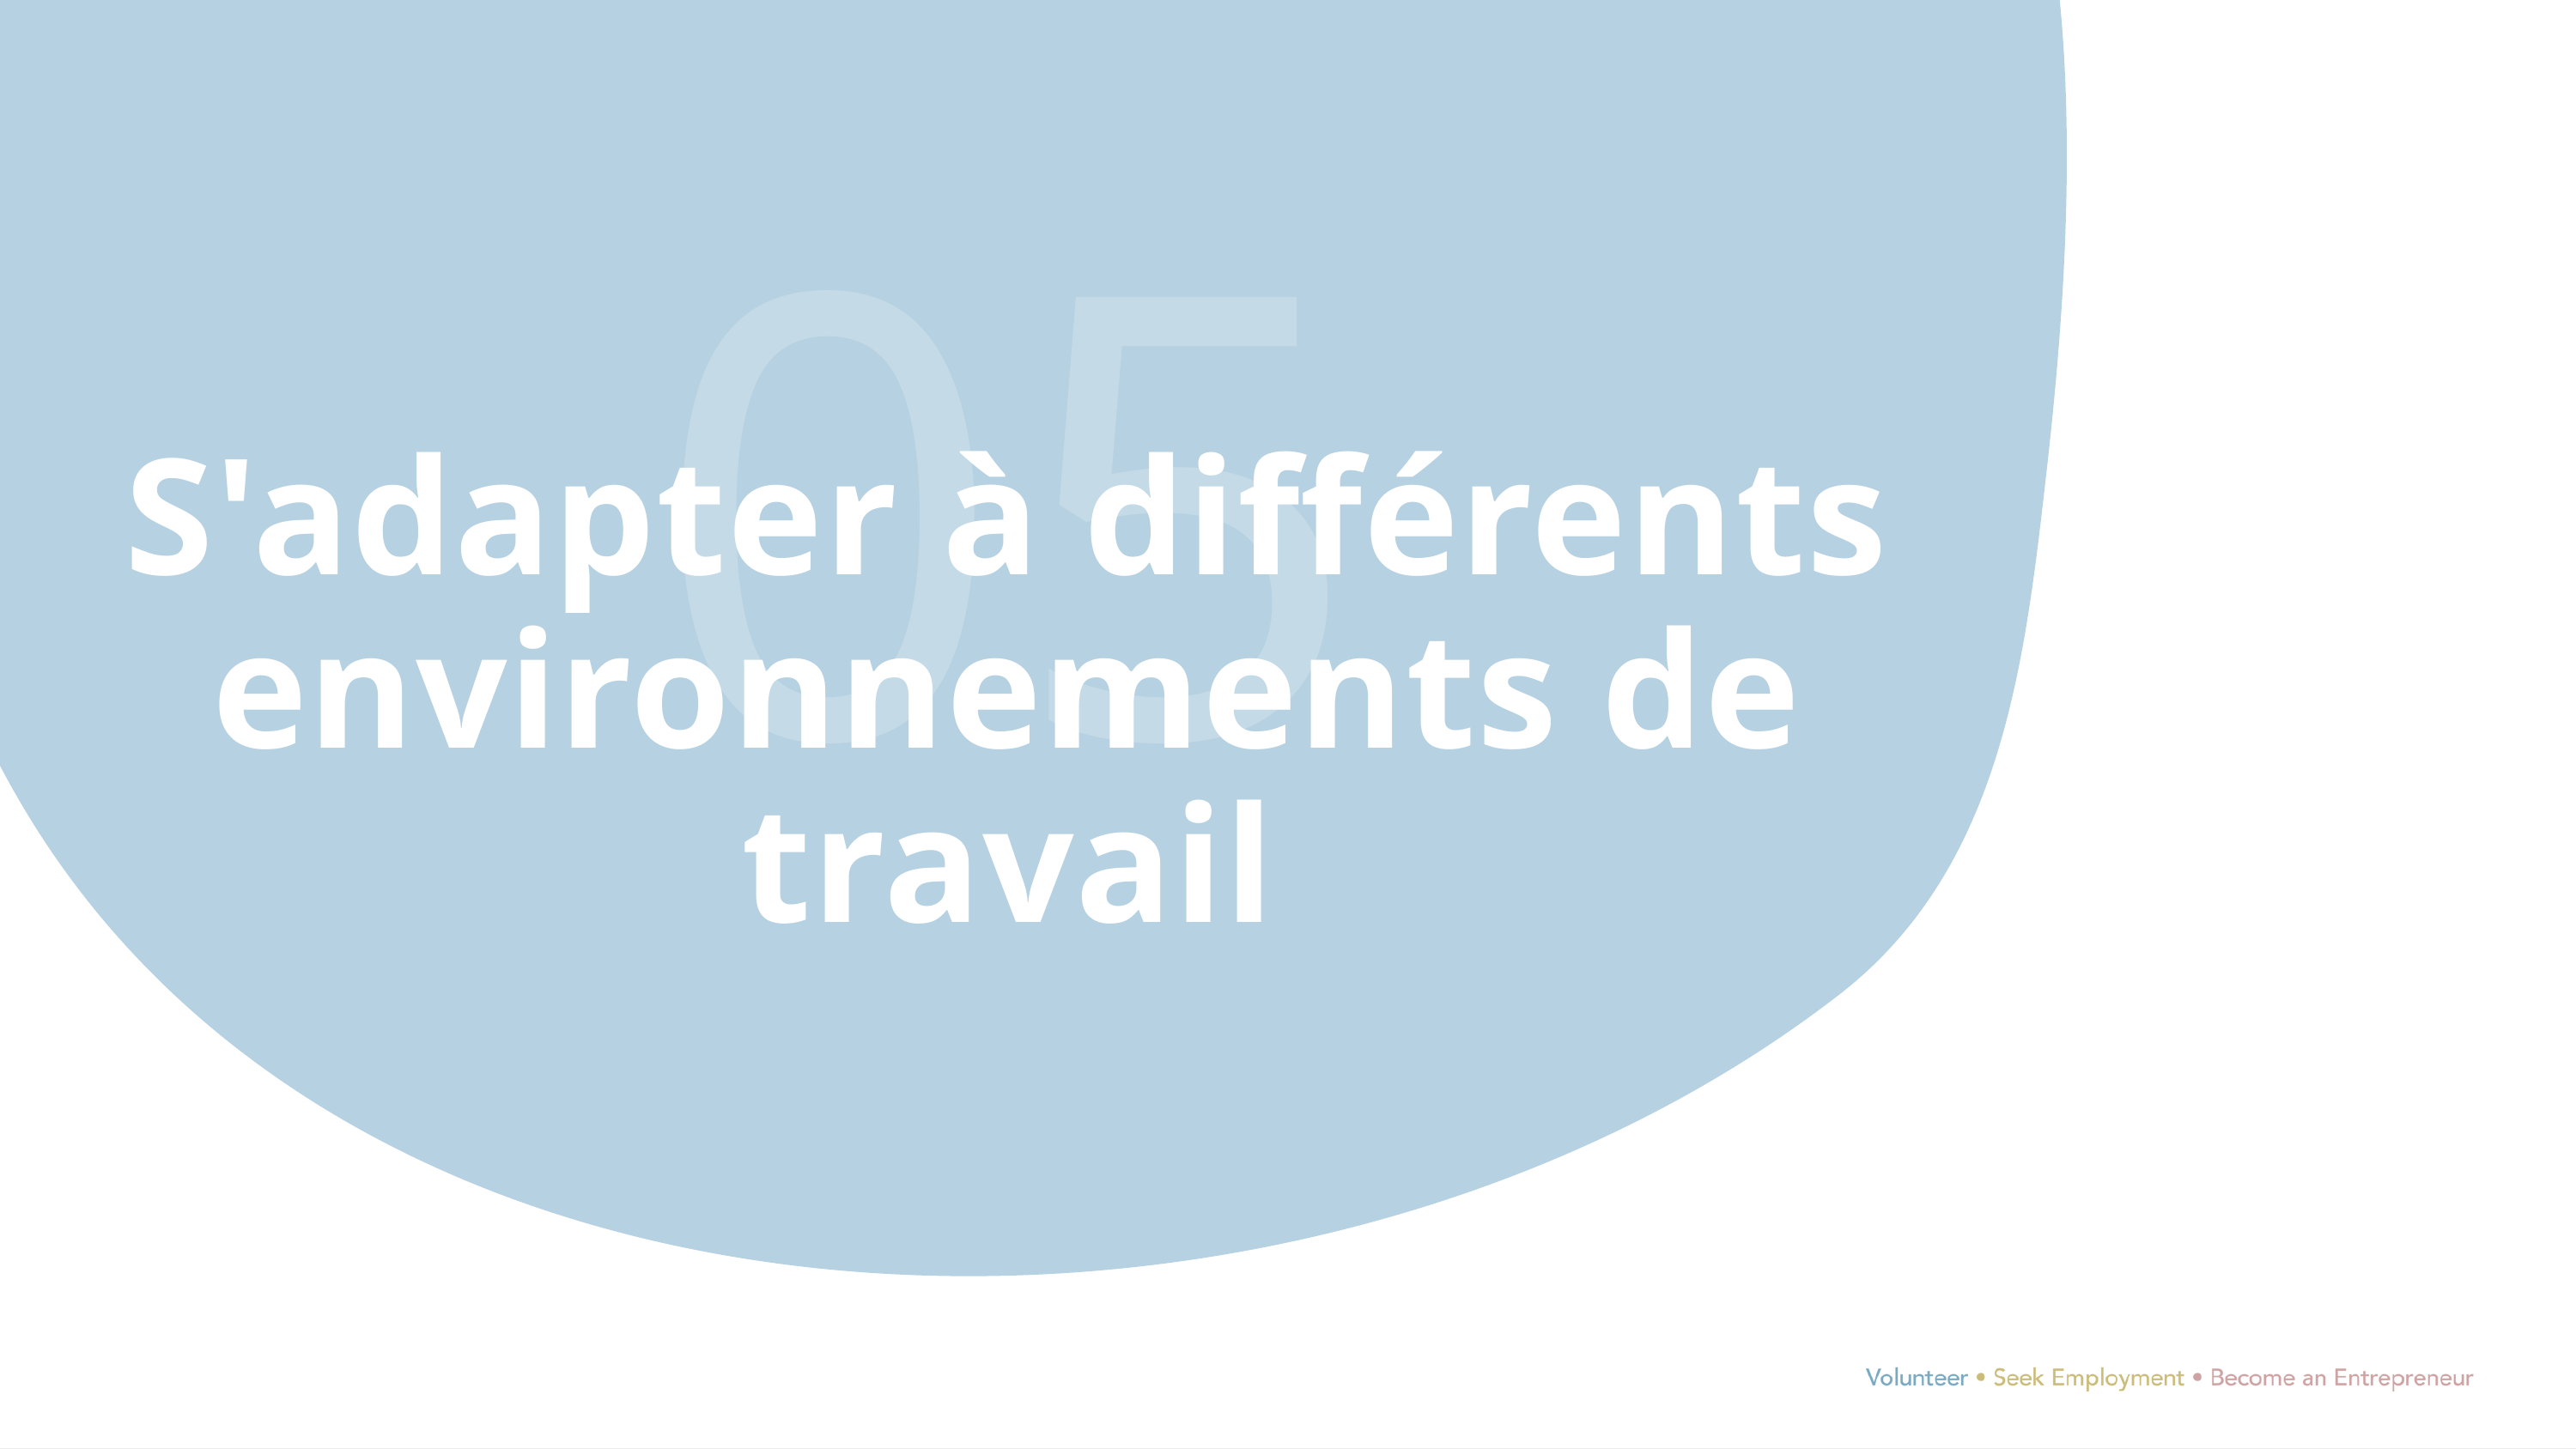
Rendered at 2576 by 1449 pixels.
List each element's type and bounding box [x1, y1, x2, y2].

text_box [1827, 1347, 2538, 1421]
text_box [7, 10, 2069, 1335]
